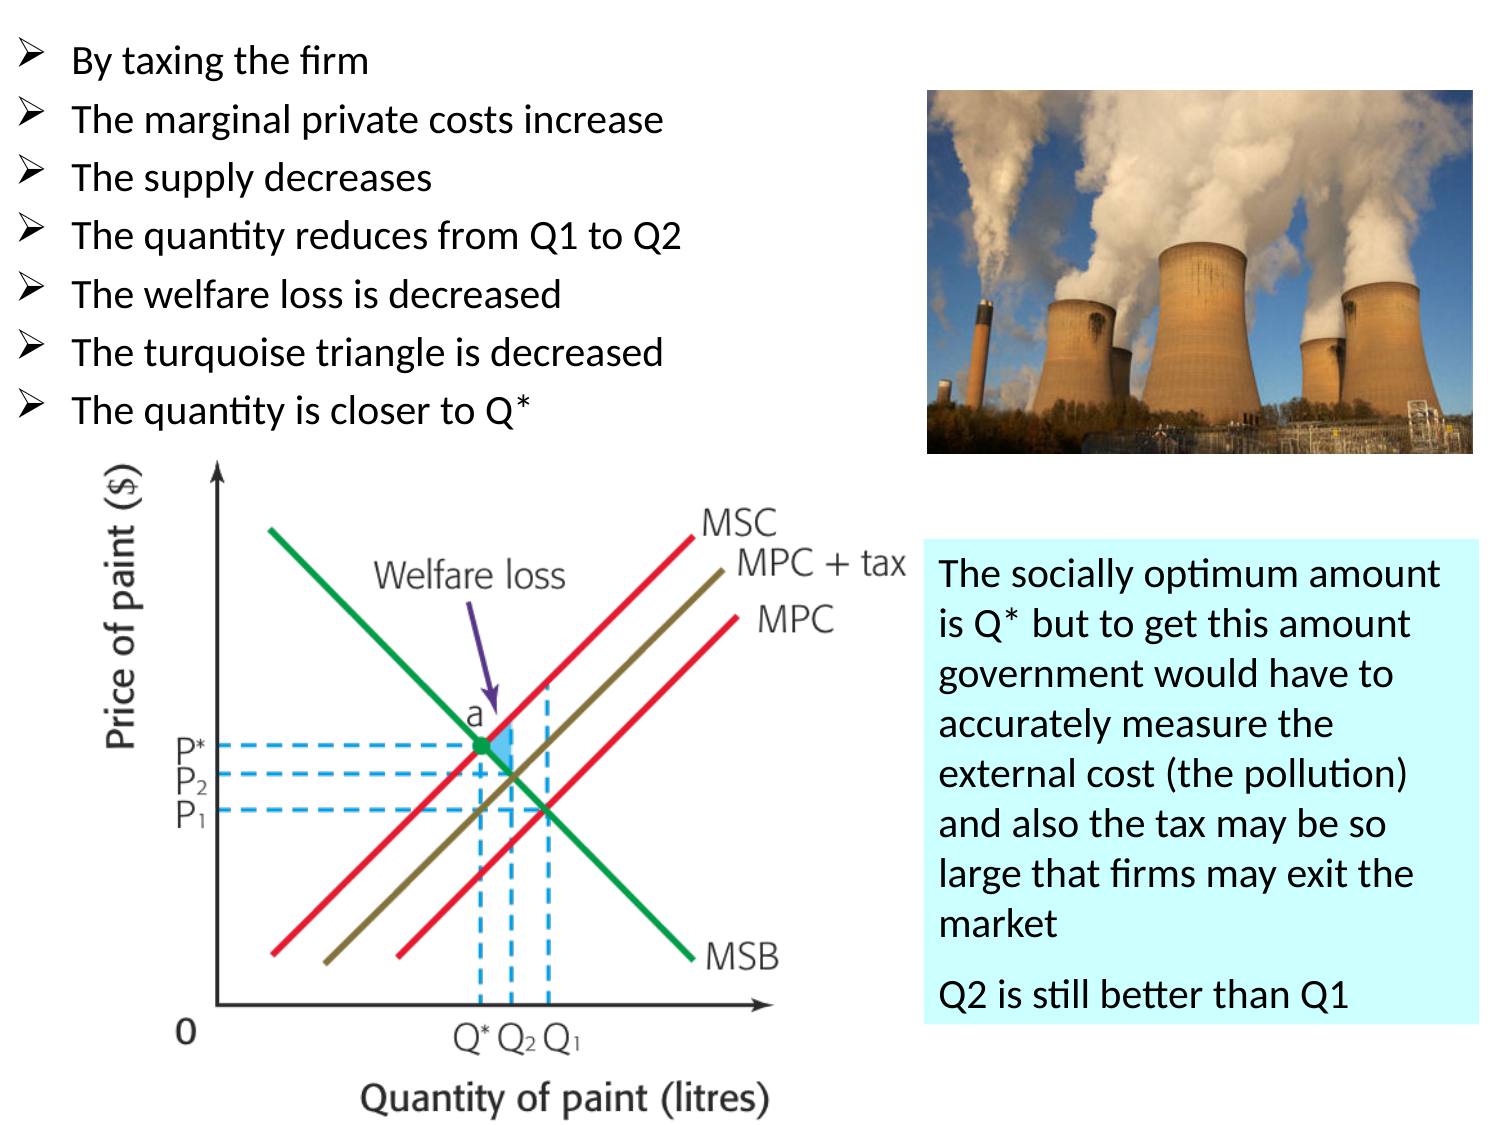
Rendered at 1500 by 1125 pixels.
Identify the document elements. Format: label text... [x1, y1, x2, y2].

picture [926, 89, 1474, 454]
text_box The socially optimum amount is Q* but to get this amount government would have to accurately measure the external cost (the pollution) and also the tax may be so large that firms may exit the market Q2 is still better than Q1 [923, 538, 1479, 1025]
picture [101, 460, 907, 1125]
list By taxing the firm The marginal private costs increase The supply decreases The quantity reduces from Q1 to Q2 The welfare loss is decreased The turquoise triangle is decreased The quantity is closer to Q* [0, 25, 1350, 988]
